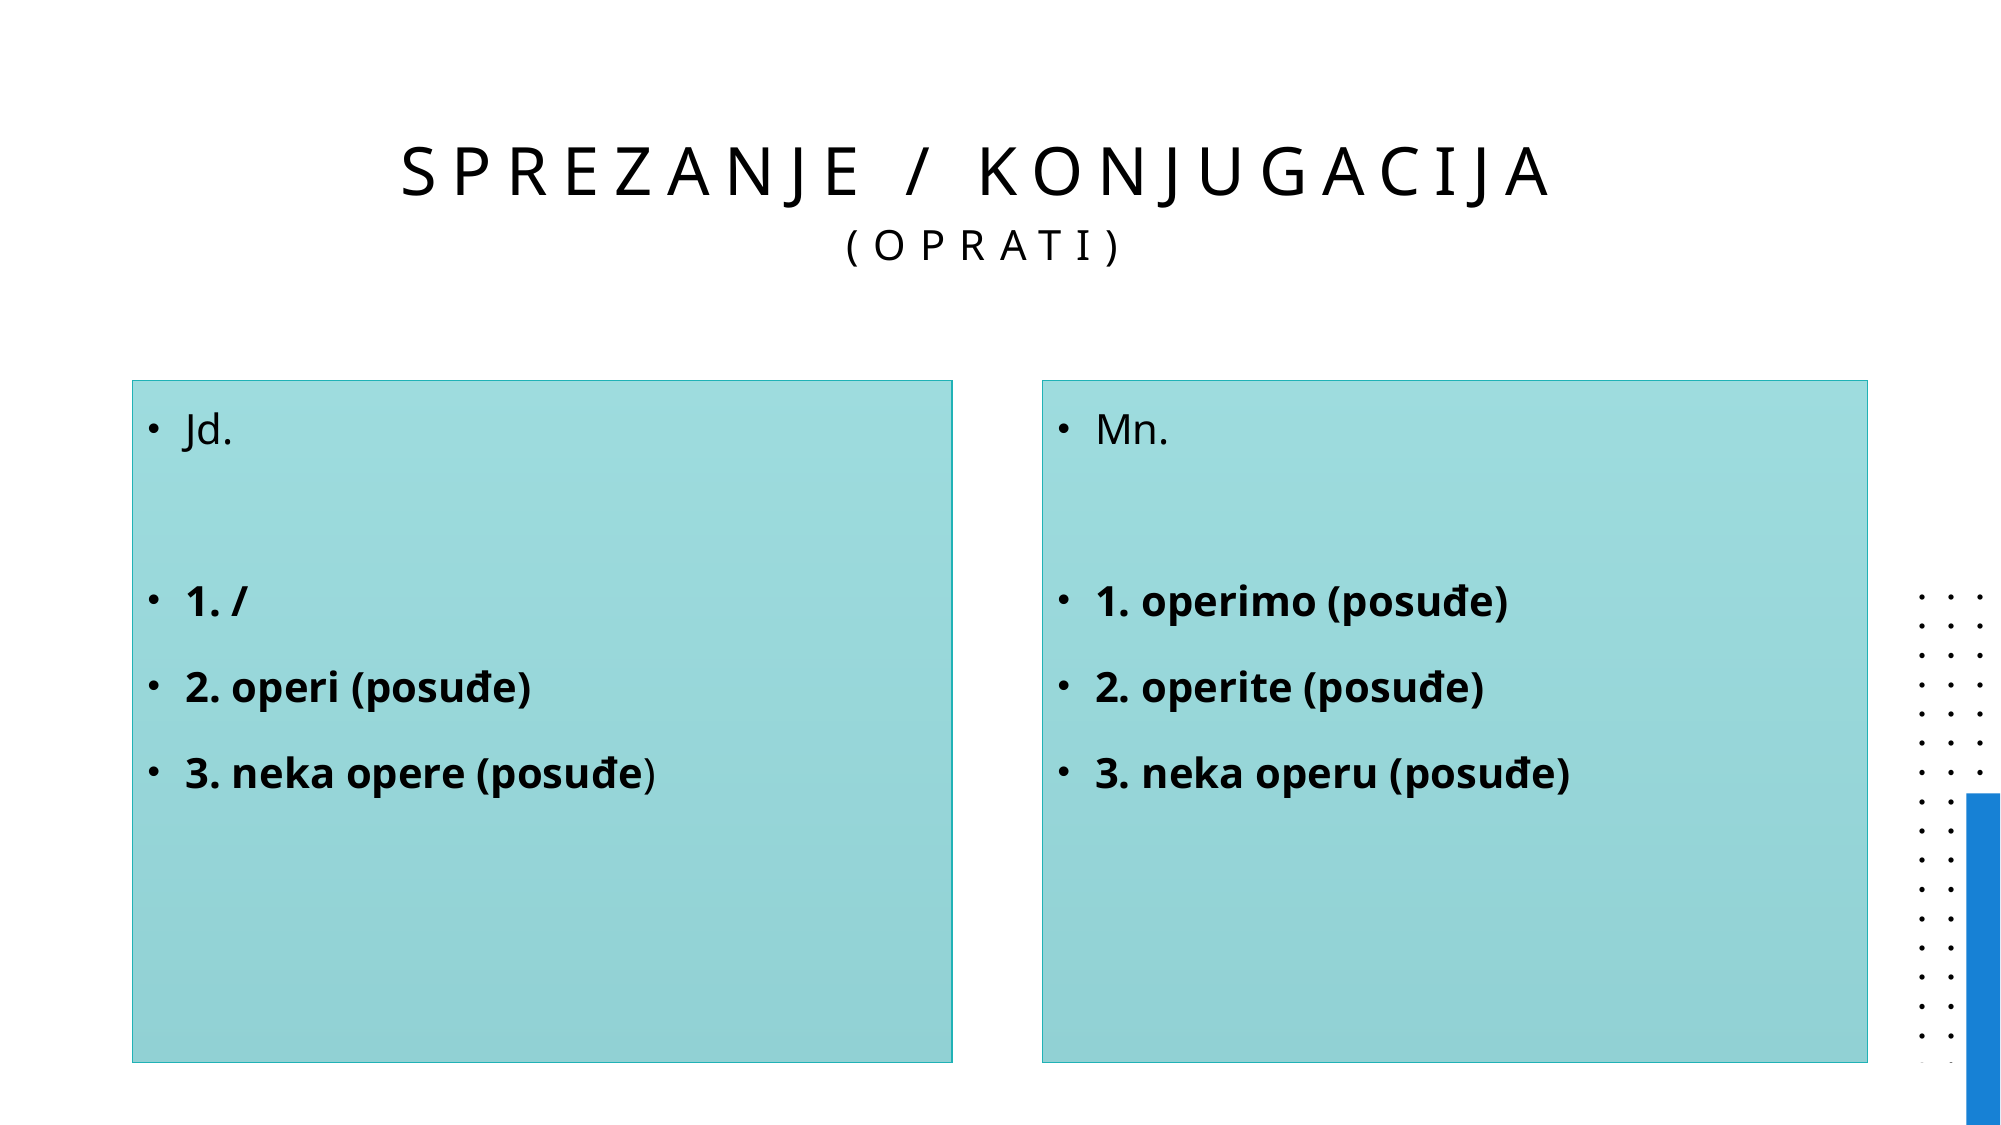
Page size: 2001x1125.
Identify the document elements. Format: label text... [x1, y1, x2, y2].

list Jd. 1. / 2. operi (posuđe) 3. neka opere (posuđe) [132, 380, 953, 1063]
title Sprezanje / konjugacija (oprati) [132, 39, 1832, 276]
picture [1907, 582, 1994, 1064]
list Mn. 1. operimo (posuđe) 2. operite (posuđe) 3. neka operu (posuđe) [1042, 380, 1868, 1063]
